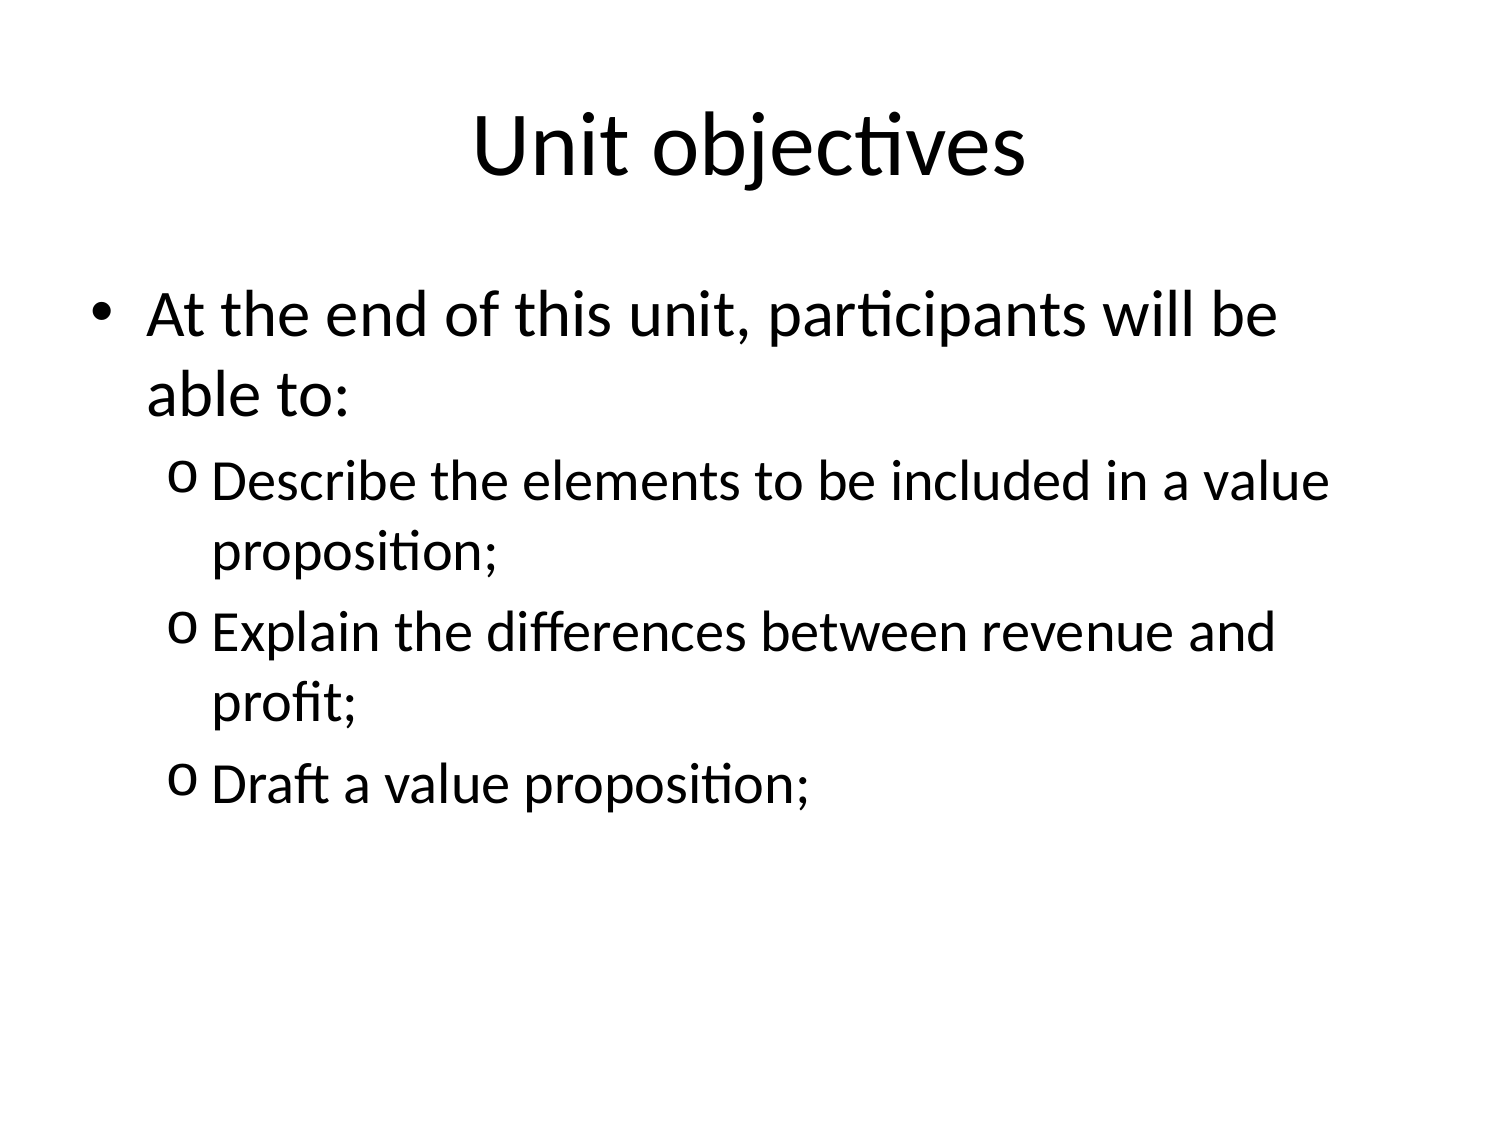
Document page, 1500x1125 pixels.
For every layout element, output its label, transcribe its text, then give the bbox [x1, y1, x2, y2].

list At the end of this unit, participants will be able to: Describe the elements to be included in a value proposition; Explain the differences between revenue and profit; Draft a value proposition; [75, 262, 1425, 1005]
title Unit objectives [75, 45, 1425, 233]
